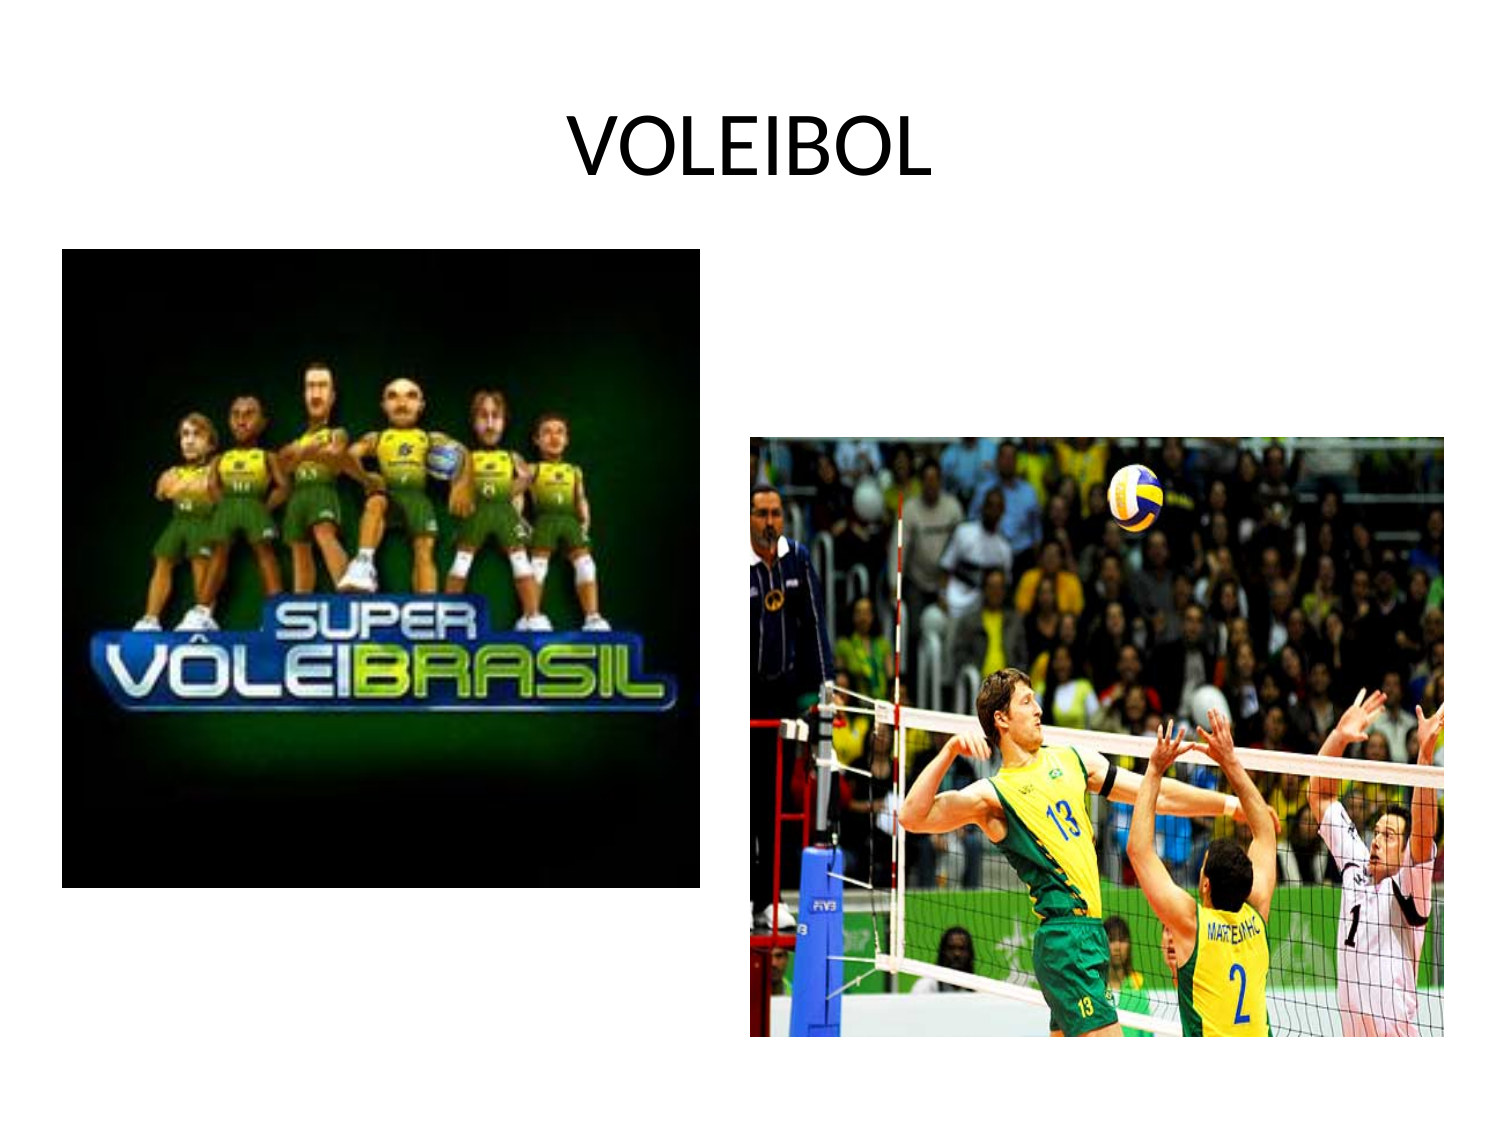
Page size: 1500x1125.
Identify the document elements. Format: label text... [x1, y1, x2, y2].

title VOLEIBOL [75, 45, 1425, 233]
picture [749, 437, 1444, 1037]
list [62, 249, 701, 888]
